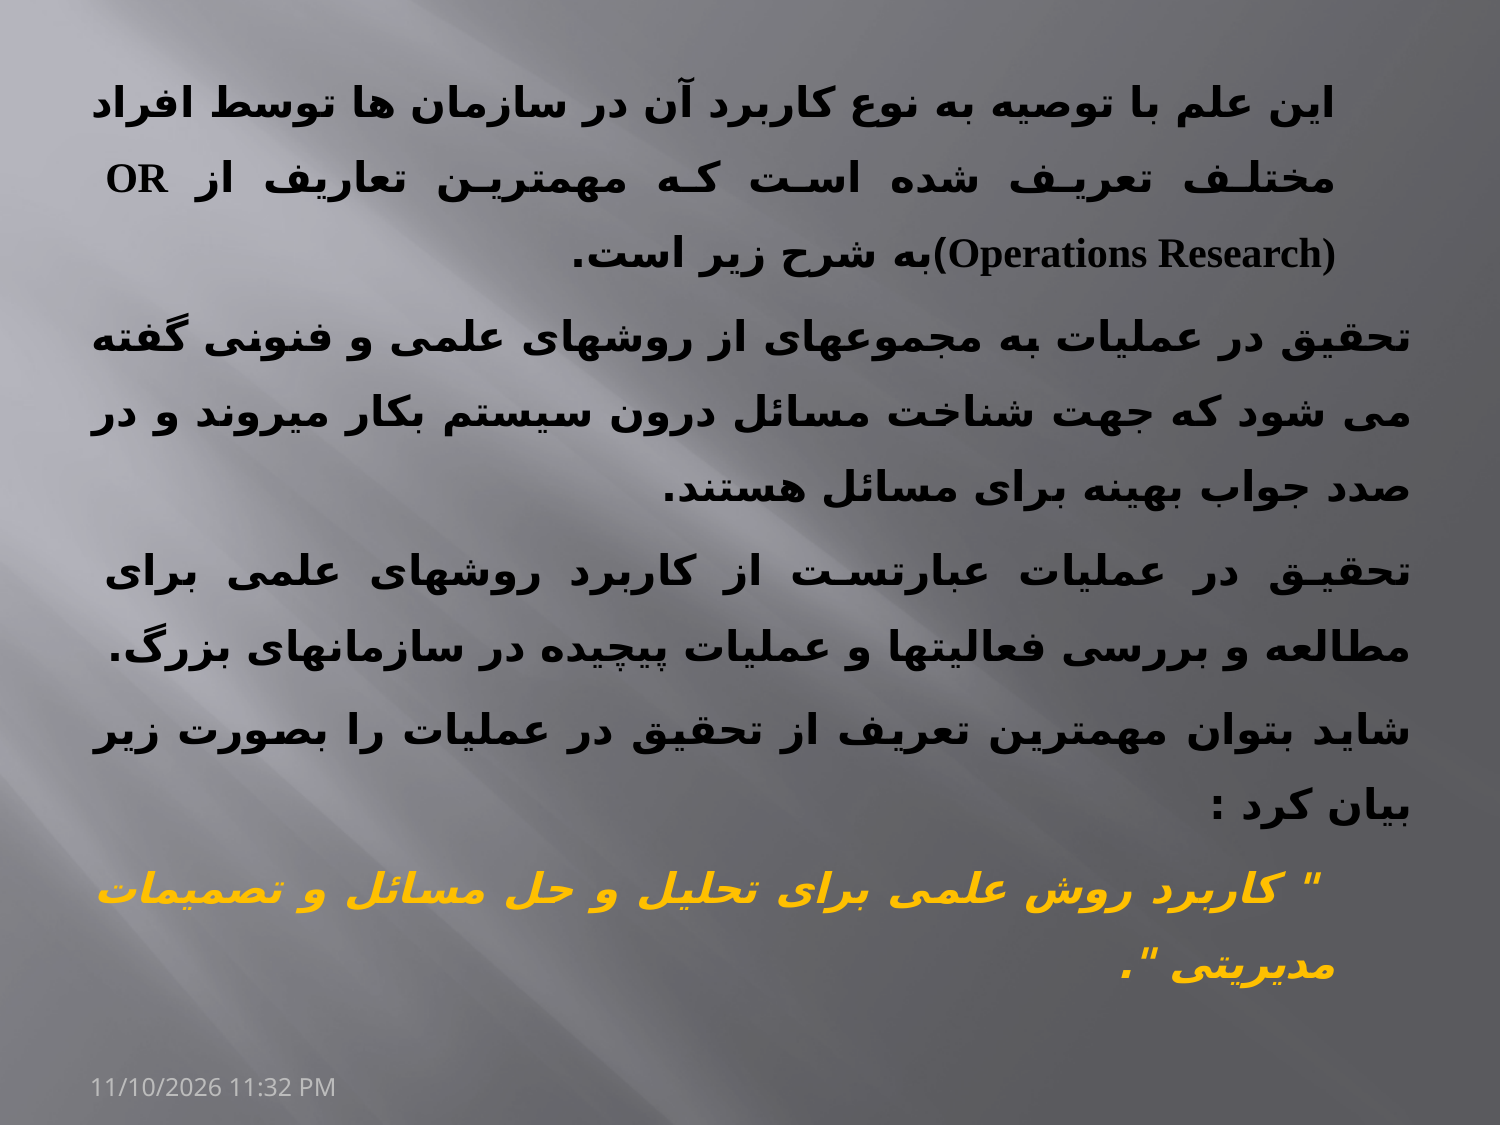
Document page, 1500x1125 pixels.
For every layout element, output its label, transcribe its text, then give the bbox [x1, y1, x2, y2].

list این علم با توصیه به نوع کاربرد آن در سازمان ها توسط افراد مختلف تعریف شده است که مهمترین تعاریف از OR (Operations Research)به شرح زیر است. تحقیق در عملیات به مجموعه­ای از روش­های علمی و فنونی گفته می شود که جهت شناخت مسائل درون سیستم بکار می­روند و در صدد جواب بهینه برای مسائل هستند. تحقیق در عملیات عبارتست از کاربرد روش­های علمی برای مطالعه و بررسی فعالیت­ها و عملیات پیچیده در سازمان­های بزرگ. شاید بتوان مهمترین تعریف از تحقیق در عملیات را بصورت زیر بیان کرد : " کاربرد روش علمی برای تحلیل و حل مسائل و تصمیمات مدیریتی ". [76, 42, 1427, 1059]
slide_number 20/مارس/1 [75, 1052, 425, 1113]
